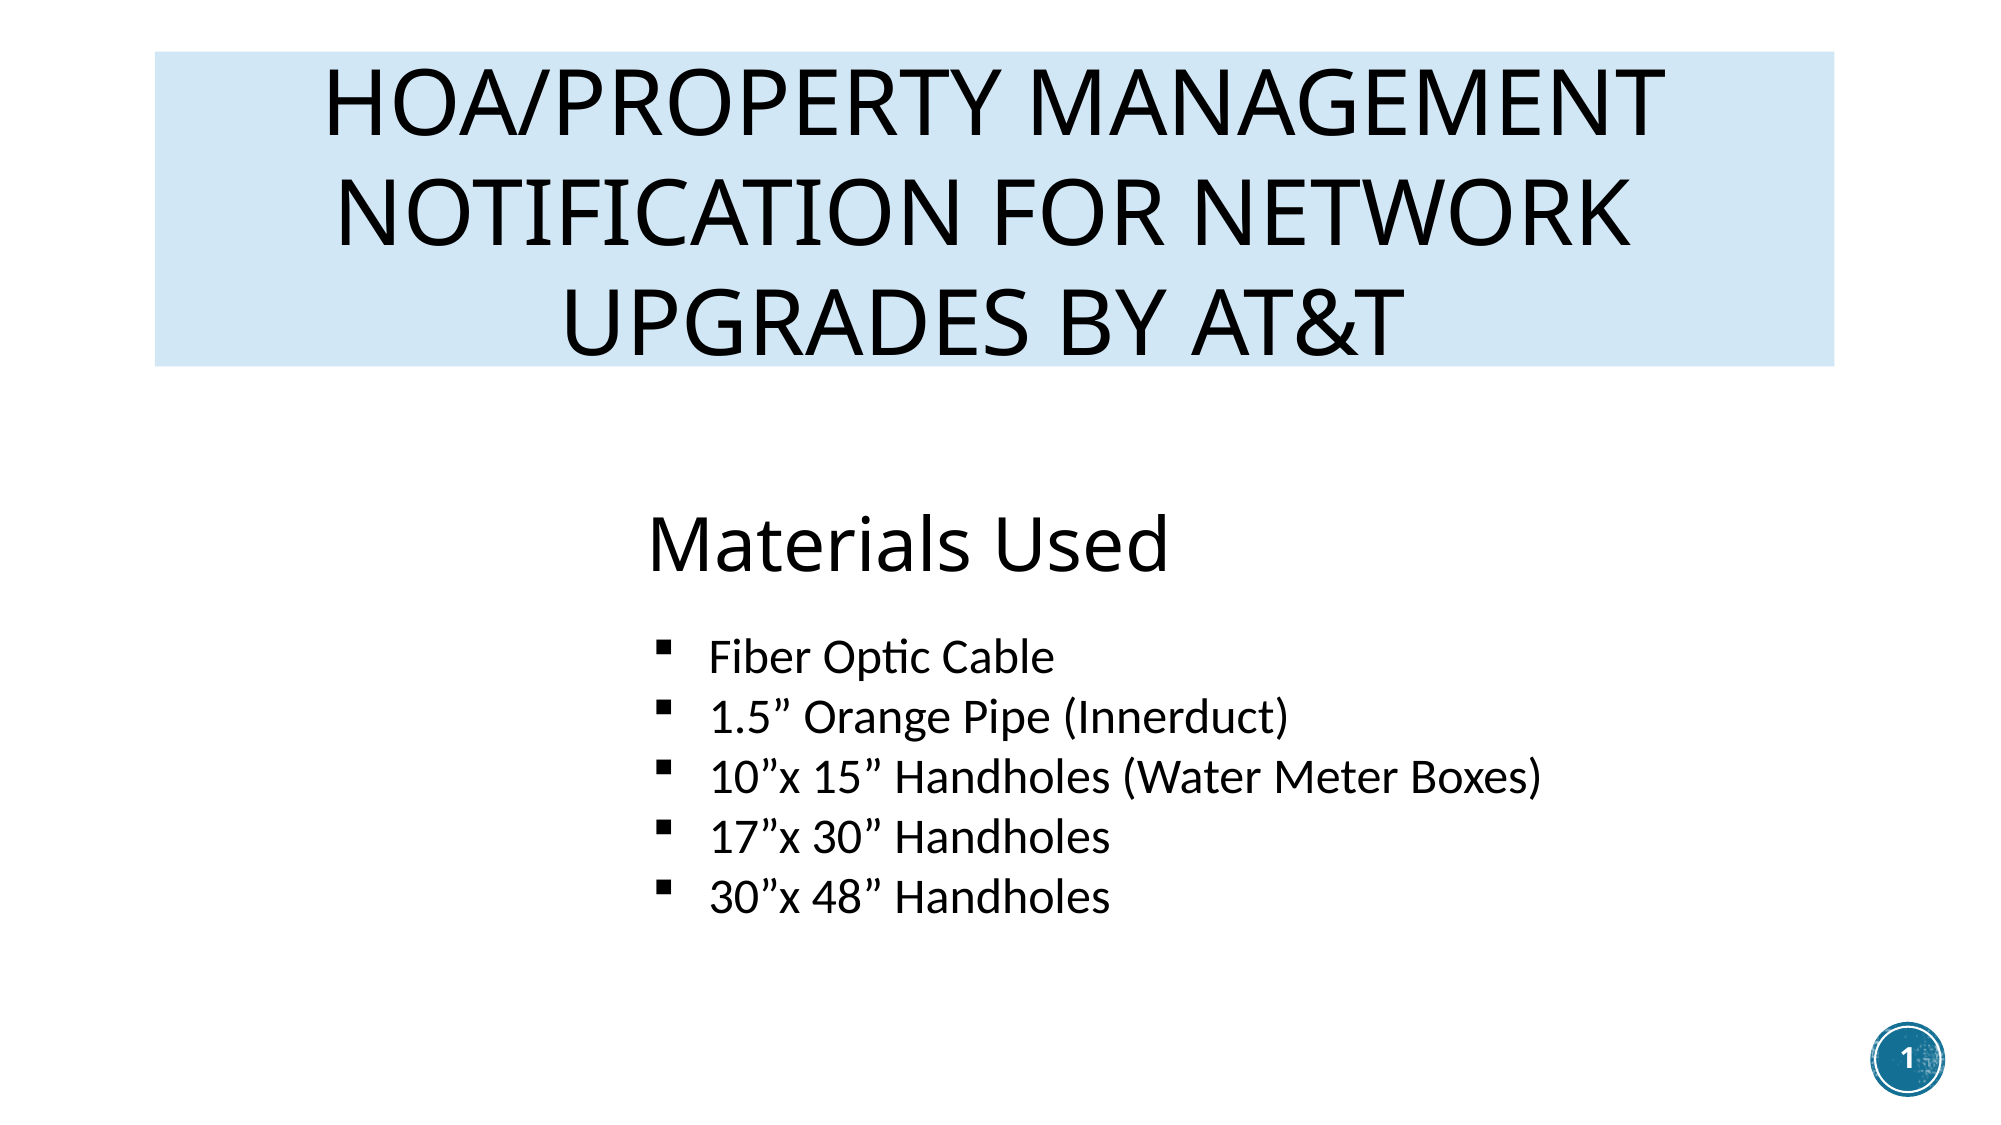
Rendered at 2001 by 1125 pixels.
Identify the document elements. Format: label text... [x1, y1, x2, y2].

slide_number 1 [1855, 1028, 1961, 1089]
text_box Fiber Optic Cable 1.5” Orange Pipe (Innerduct) 10”x 15” Handholes (Water Meter Boxes) 17”x 30” Handholes 30”x 48” Handholes [637, 615, 1559, 931]
title HOA/PROPERTY MANAGEMENT NOTIFICATION FOR NETWORK UPGRADES BY AT&T [154, 51, 1835, 367]
text_box Materials Used [631, 489, 1187, 594]
